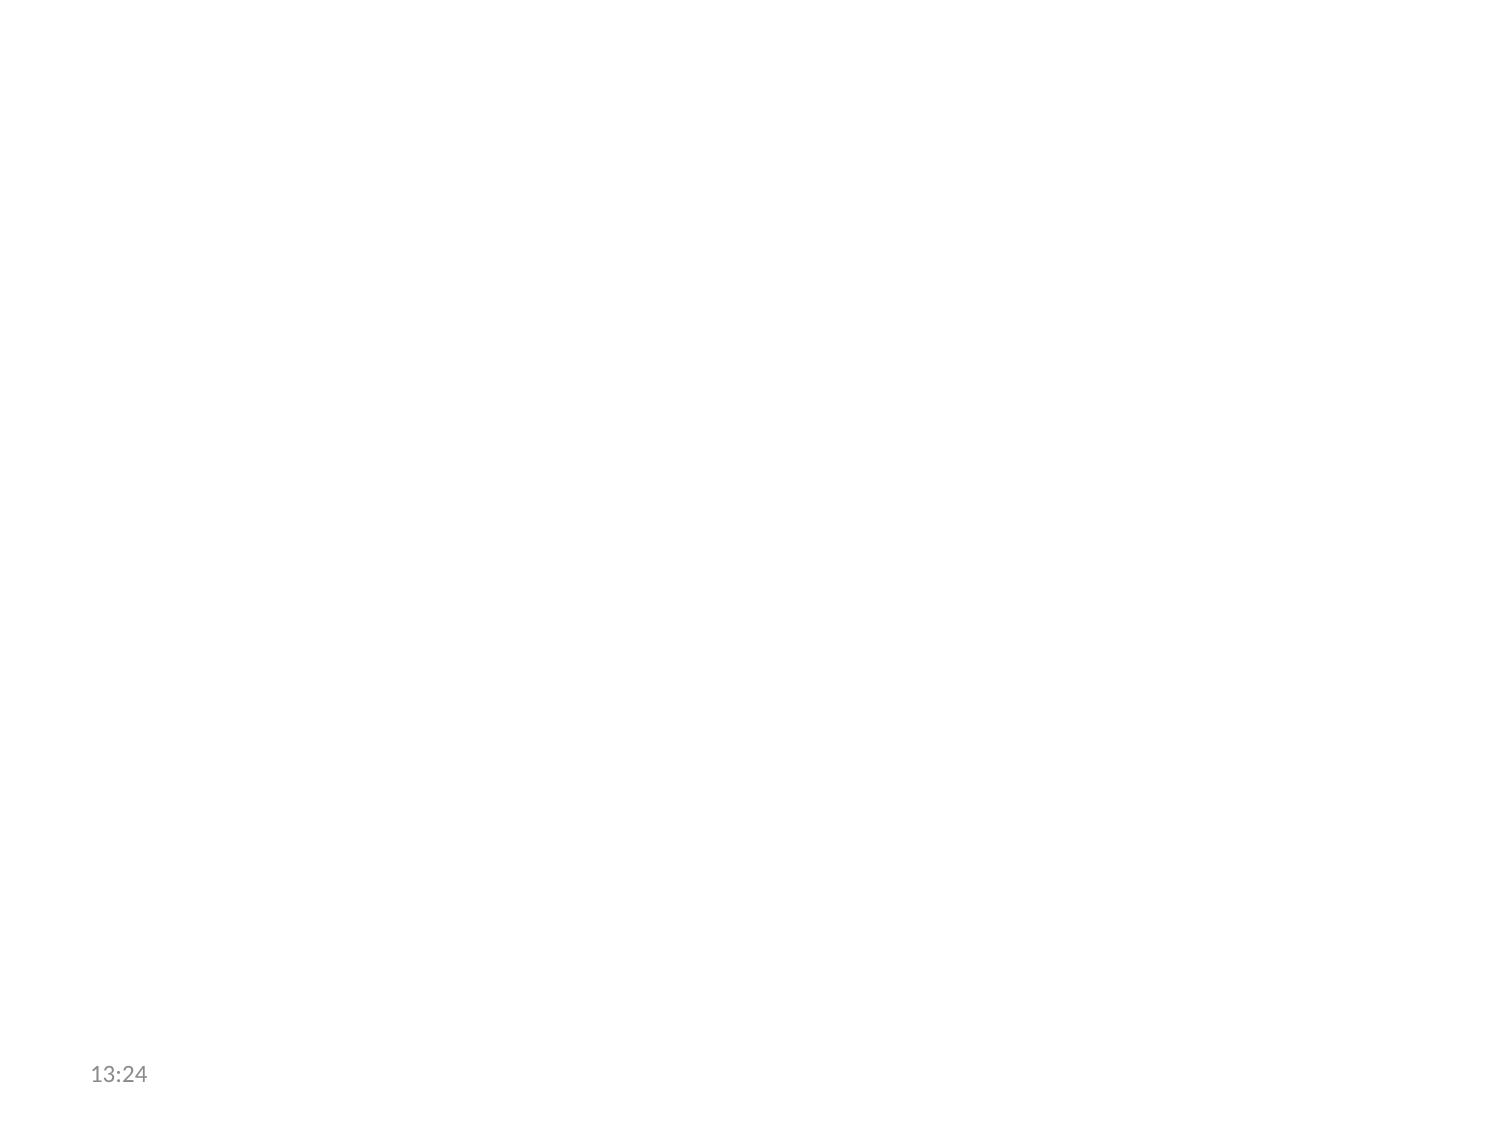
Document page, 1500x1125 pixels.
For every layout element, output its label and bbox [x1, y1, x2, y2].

slide_number [75, 1042, 425, 1103]
